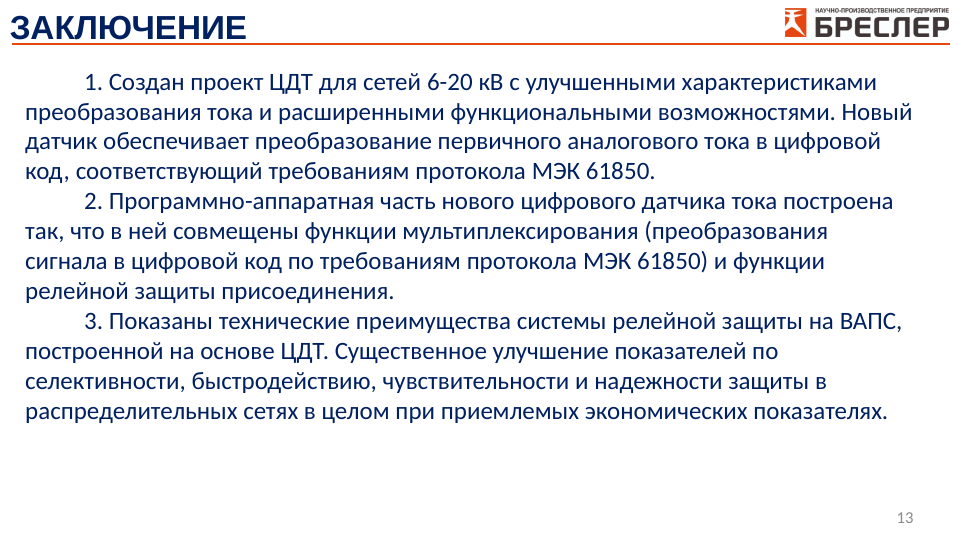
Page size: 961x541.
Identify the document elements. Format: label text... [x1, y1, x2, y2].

slide_number 13 [692, 432, 914, 541]
text_box 1. Создан проект ЦДТ для сетей 6-20 кВ с улучшенными характеристиками преобразования тока и расширенными функциональными возможностями. Новый датчик обеспечивает преобразование первичного аналогового тока в цифровой код, соответствующий требованиям протокола МЭК 61850. 2. Программно-аппаратная часть нового цифрового датчика тока построена так, что в ней совмещены функции мультиплексирования (преобразования сигнала в цифровой код по требованиям протокола МЭК 61850) и функции релейной защиты присоединения. 3. Показаны технические преимущества системы релейной защиты на ВАПС, построенной на основе ЦДТ. Существенное улучшение показателей по селективности, быстродействию, чувствительности и надежности защиты в распределительных сетях в целом при приемлемых экономических показателях. [10, 57, 932, 432]
text_box ЗАКЛЮЧЕНИЕ [7, 10, 961, 47]
